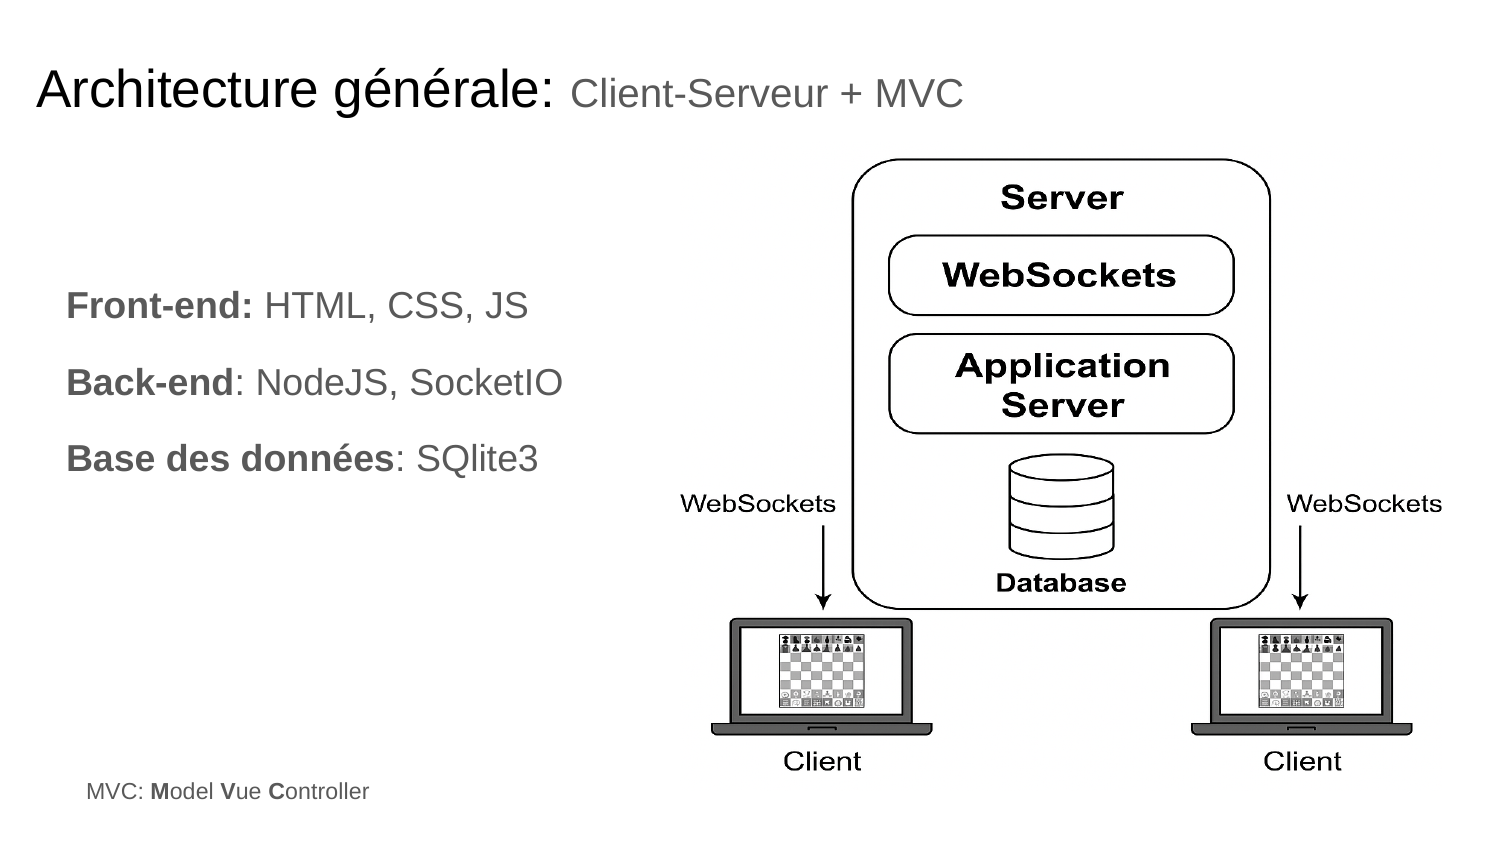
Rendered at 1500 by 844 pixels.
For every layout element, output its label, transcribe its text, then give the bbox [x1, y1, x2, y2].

picture [679, 141, 1442, 792]
list Front-end: HTML, CSS, JS Back-end: NodeJS, SocketIO Base des données: SQlite3 [51, 189, 654, 750]
title Architecture générale: Client-Serveur + MVC [21, 39, 1420, 134]
list MVC: Model Vue Controller [70, 757, 621, 820]
